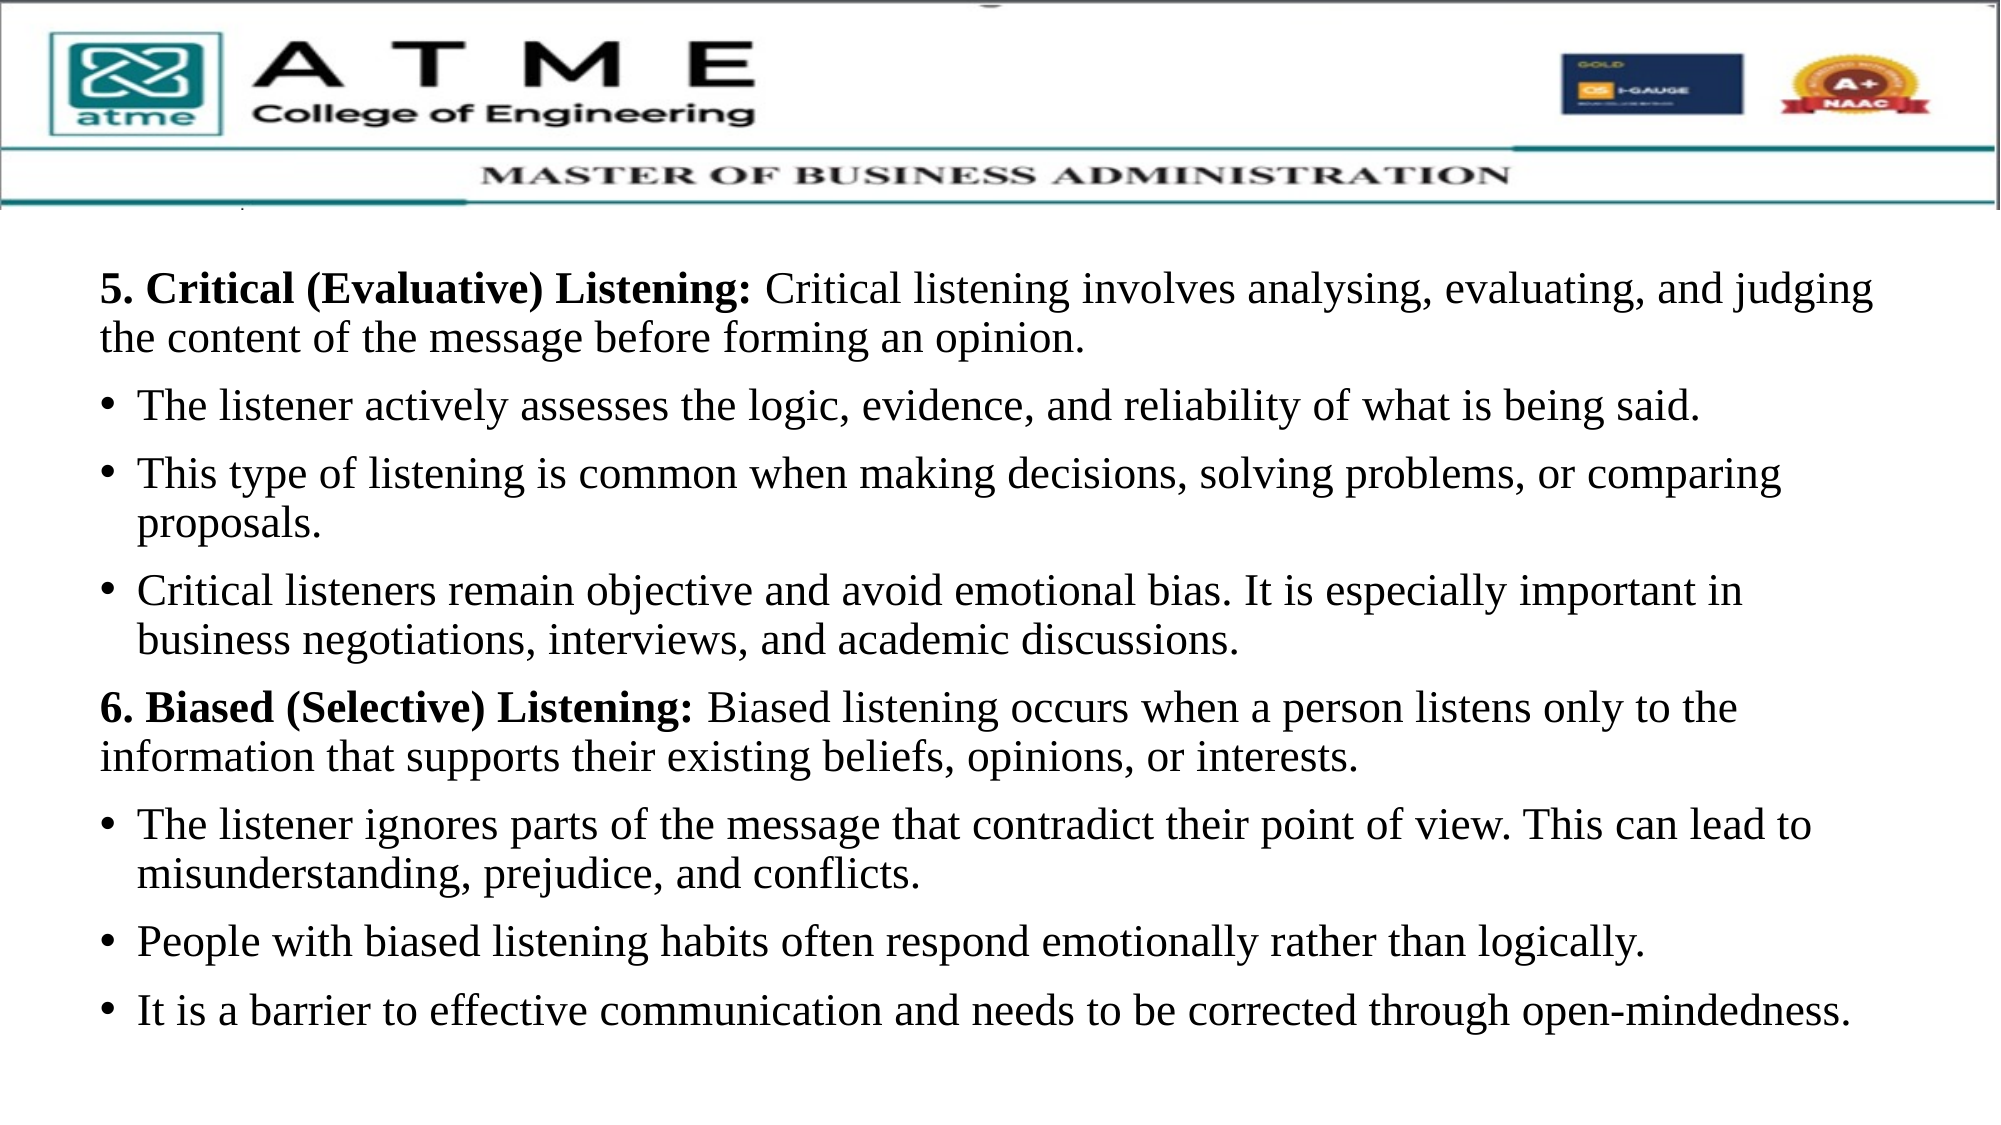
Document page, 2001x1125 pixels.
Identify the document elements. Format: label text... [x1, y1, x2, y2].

list 5. Critical (Evaluative) Listening: Critical listening involves analysing, evaluating, and judging the content of the message before forming an opinion. The listener actively assesses the logic, evidence, and reliability of what is being said. This type of listening is common when making decisions, solving problems, or comparing proposals. Critical listeners remain objective and avoid emotional bias. It is especially important in business negotiations, interviews, and academic discussions. 6. Biased (Selective) Listening: Biased listening occurs when a person listens only to the information that supports their existing beliefs, opinions, or interests. The listener ignores parts of the message that contradict their point of view. This can lead to misunderstanding, prejudice, and conflicts. People with biased listening habits often respond emotionally rather than logically. It is a barrier to effective communication and needs to be corrected through open-mindedness. [84, 256, 1911, 1049]
picture [0, 0, 2000, 210]
